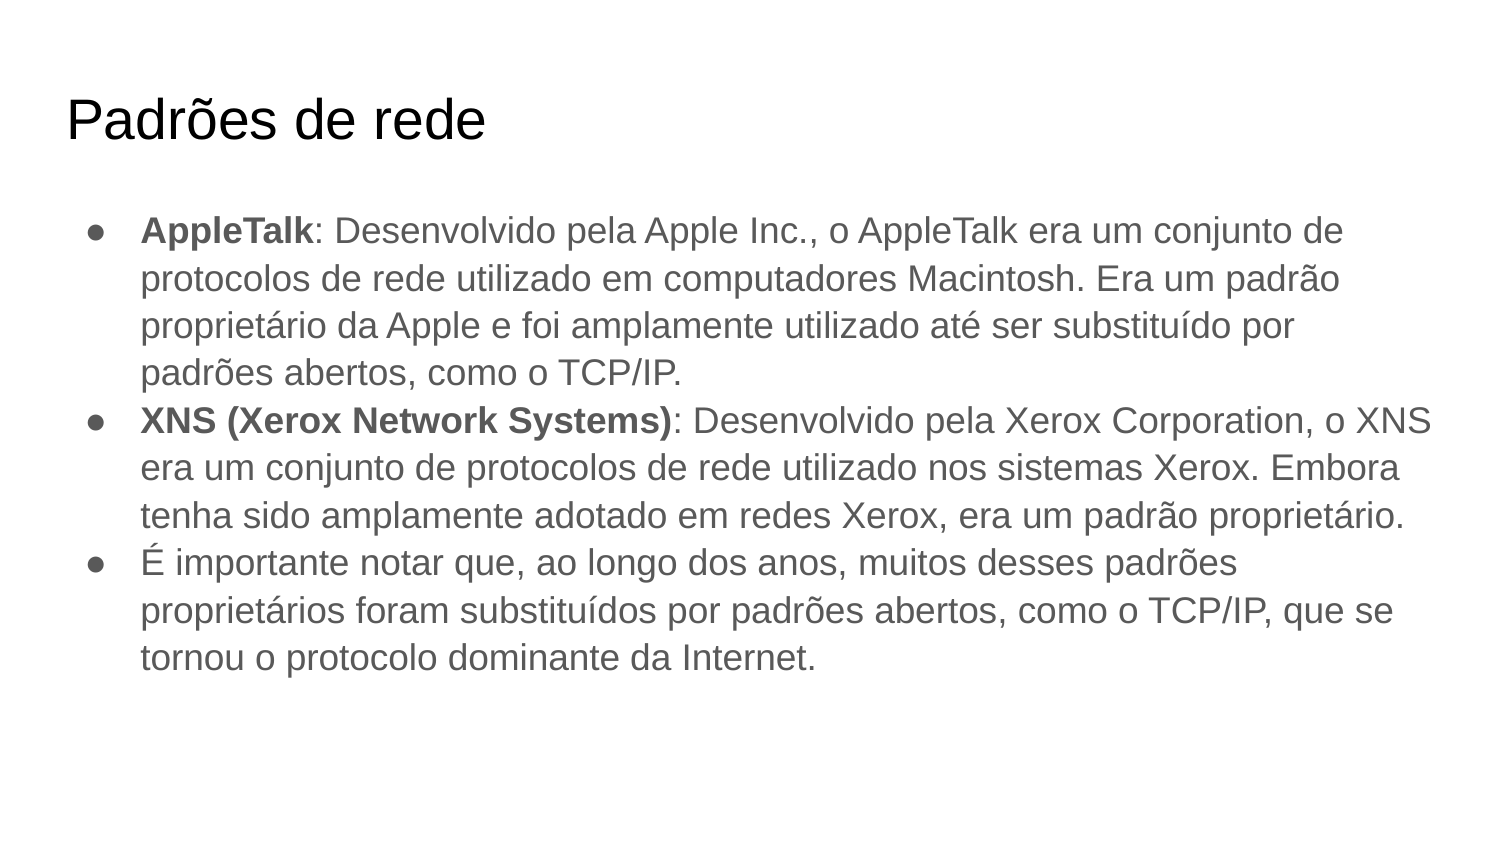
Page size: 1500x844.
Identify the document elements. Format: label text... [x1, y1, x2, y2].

list AppleTalk: Desenvolvido pela Apple Inc., o AppleTalk era um conjunto de protocolos de rede utilizado em computadores Macintosh. Era um padrão proprietário da Apple e foi amplamente utilizado até ser substituído por padrões abertos, como o TCP/IP. XNS (Xerox Network Systems): Desenvolvido pela Xerox Corporation, o XNS era um conjunto de protocolos de rede utilizado nos sistemas Xerox. Embora tenha sido amplamente adotado em redes Xerox, era um padrão proprietário. É importante notar que, ao longo dos anos, muitos desses padrões proprietários foram substituídos por padrões abertos, como o TCP/IP, que se tornou o protocolo dominante da Internet. [51, 189, 1449, 750]
title Padrões de rede [51, 72, 1449, 167]
